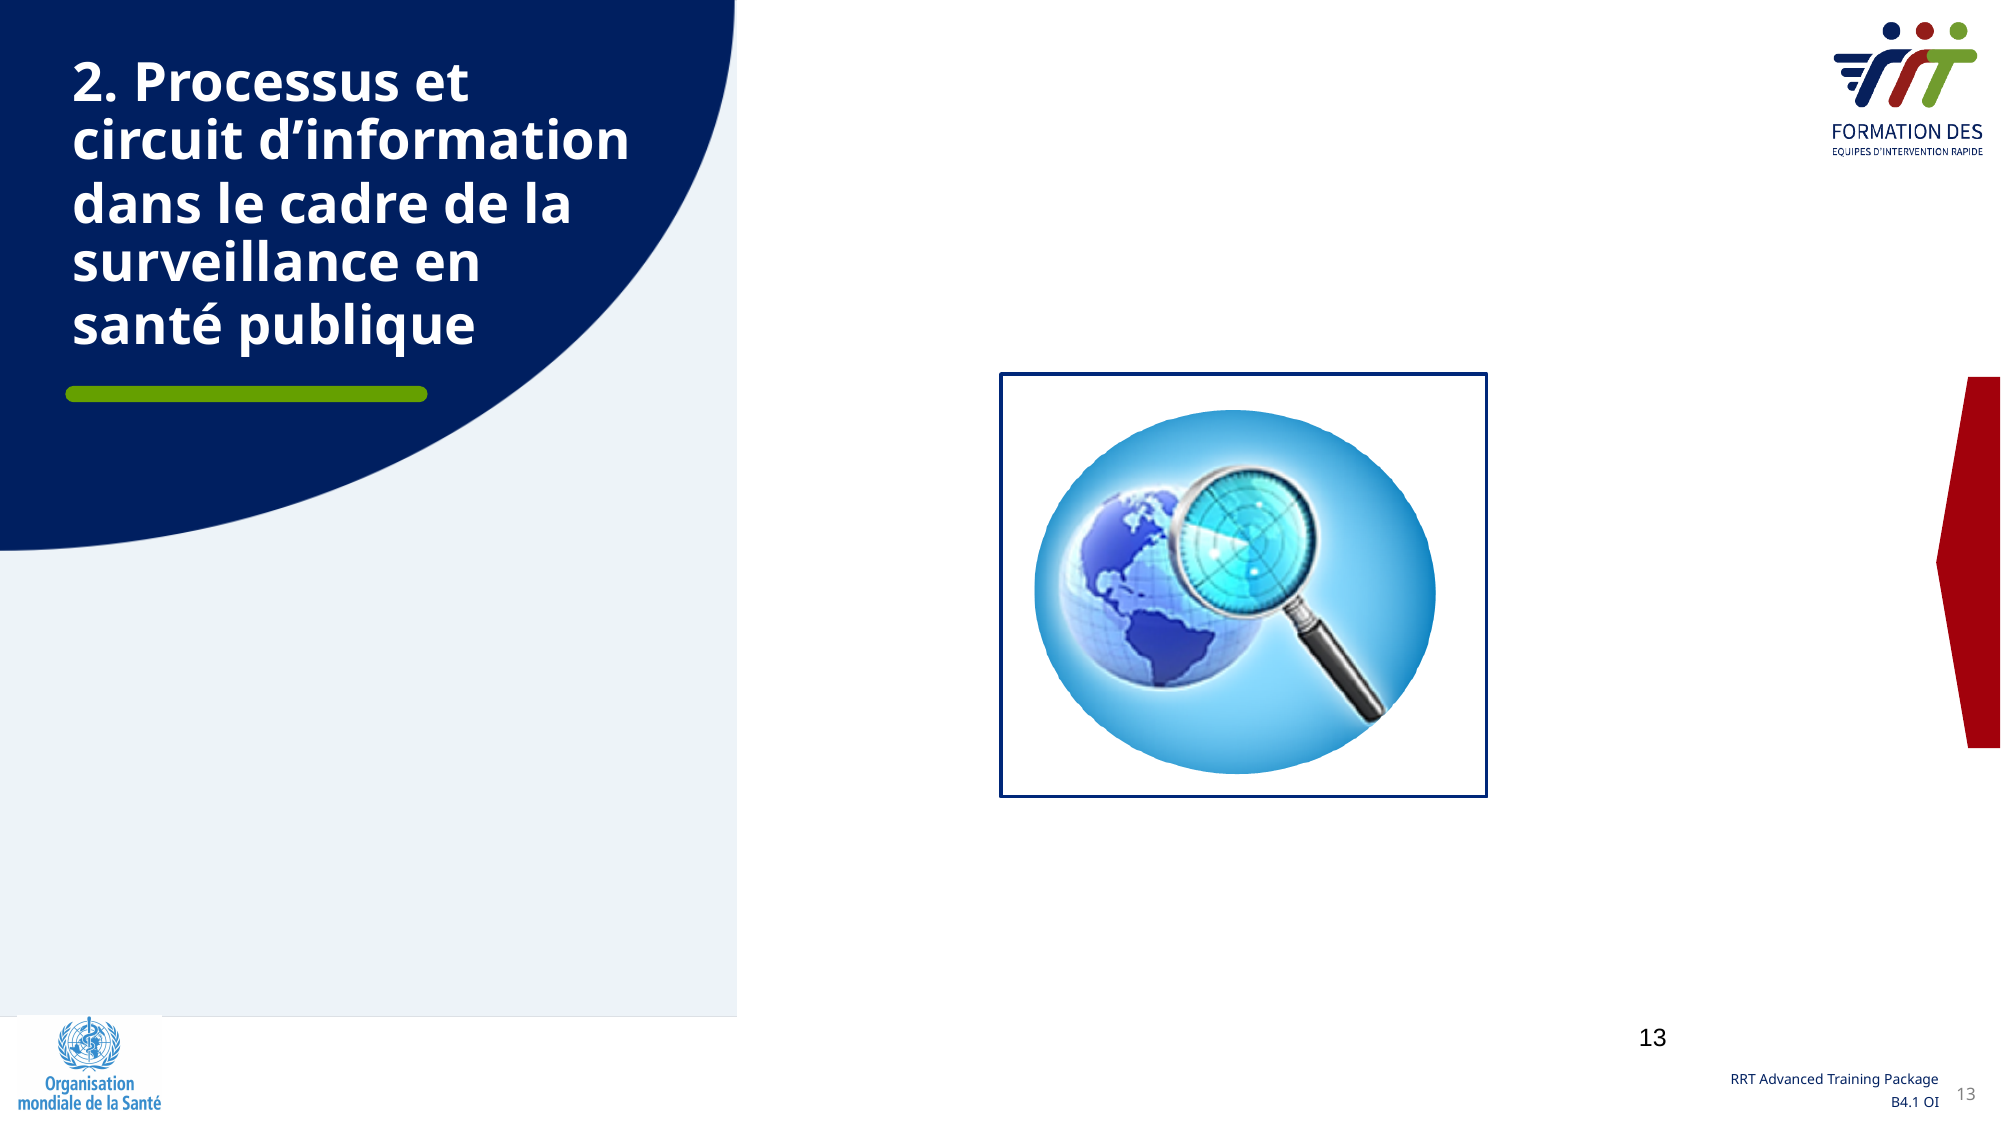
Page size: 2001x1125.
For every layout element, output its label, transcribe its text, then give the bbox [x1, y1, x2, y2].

text_box [65, 385, 428, 403]
list 2. Processus et circuit d’information dans le cadre de la surveillance en santé publique [64, 46, 643, 653]
text_box 13 [1331, 1014, 1682, 1093]
picture [1832, 21, 1983, 157]
picture [0, 0, 737, 1111]
picture [999, 372, 1488, 798]
